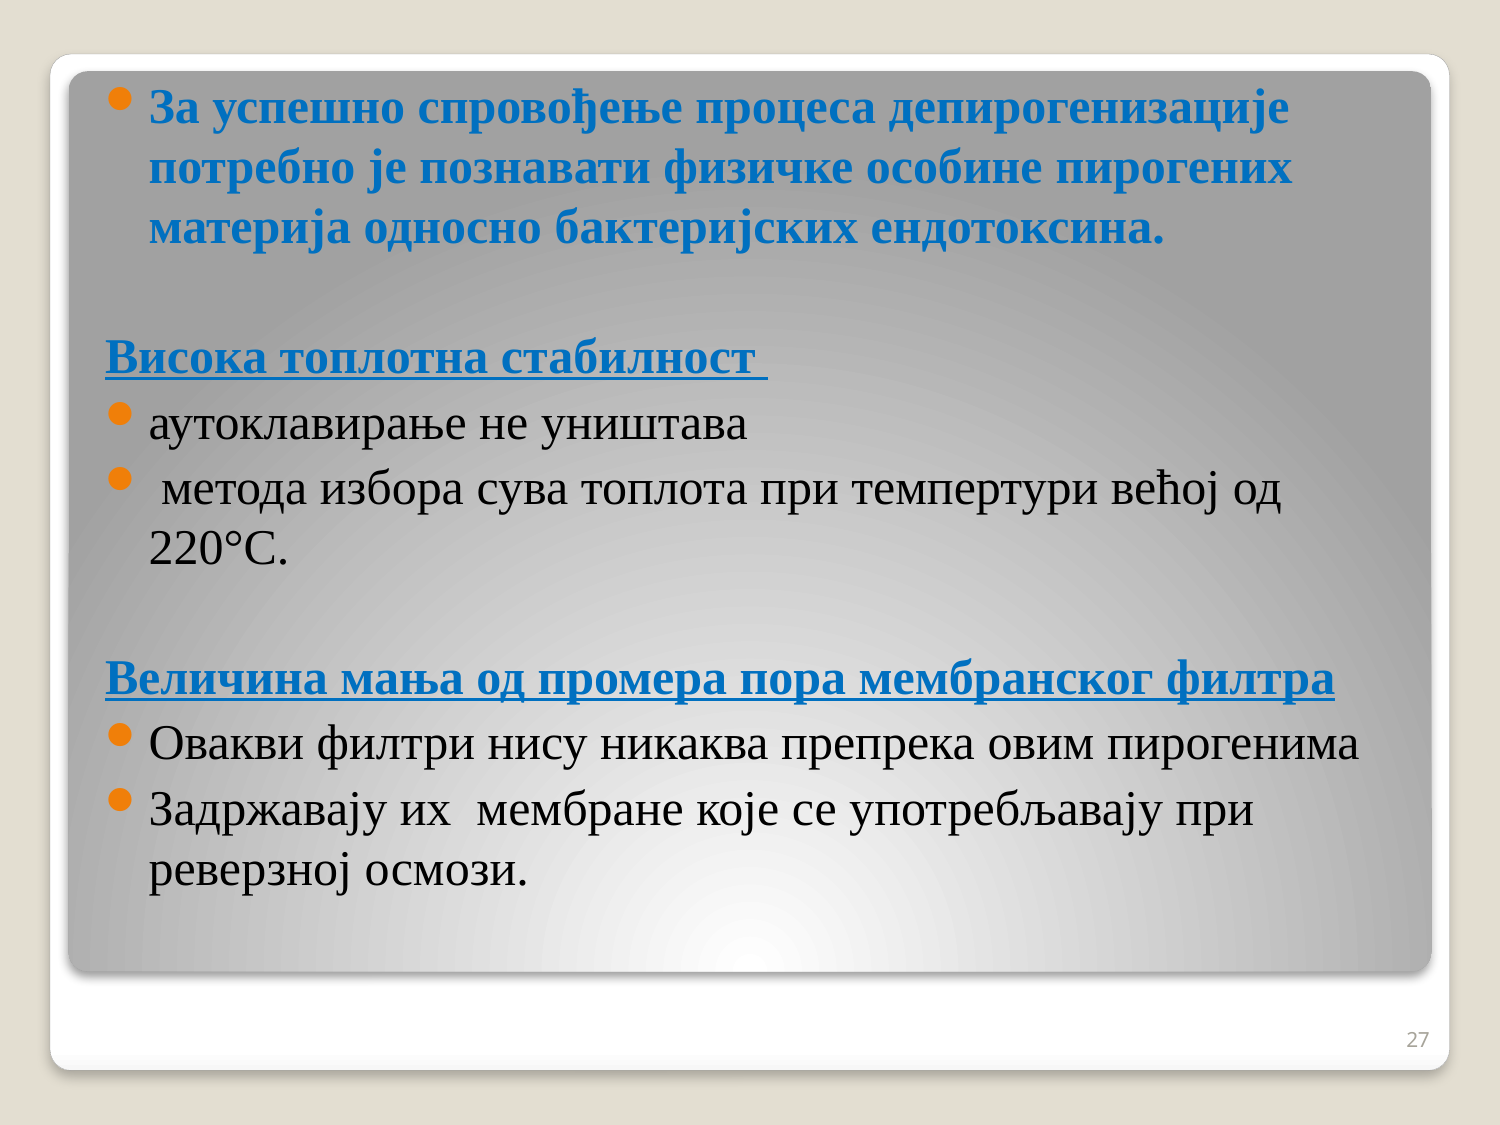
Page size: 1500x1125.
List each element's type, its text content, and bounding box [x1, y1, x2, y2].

slide_number 27 [1369, 1002, 1445, 1063]
list За успешно спровођење процеса депирогенизације потребно је познавати физичке особине пирогених материја односно бактеријских ендотоксина. Висока топлотна стабилност аутоклавирање не уништава метода избора сува топлота при темпертури већој од 220°C. Величина мања од промера пора мембранског филтра Овакви филтри нису никаква препрека овим пирогенима Задржавају их мембране које се употребљавају при реверзној осмози. [75, 58, 1434, 1063]
